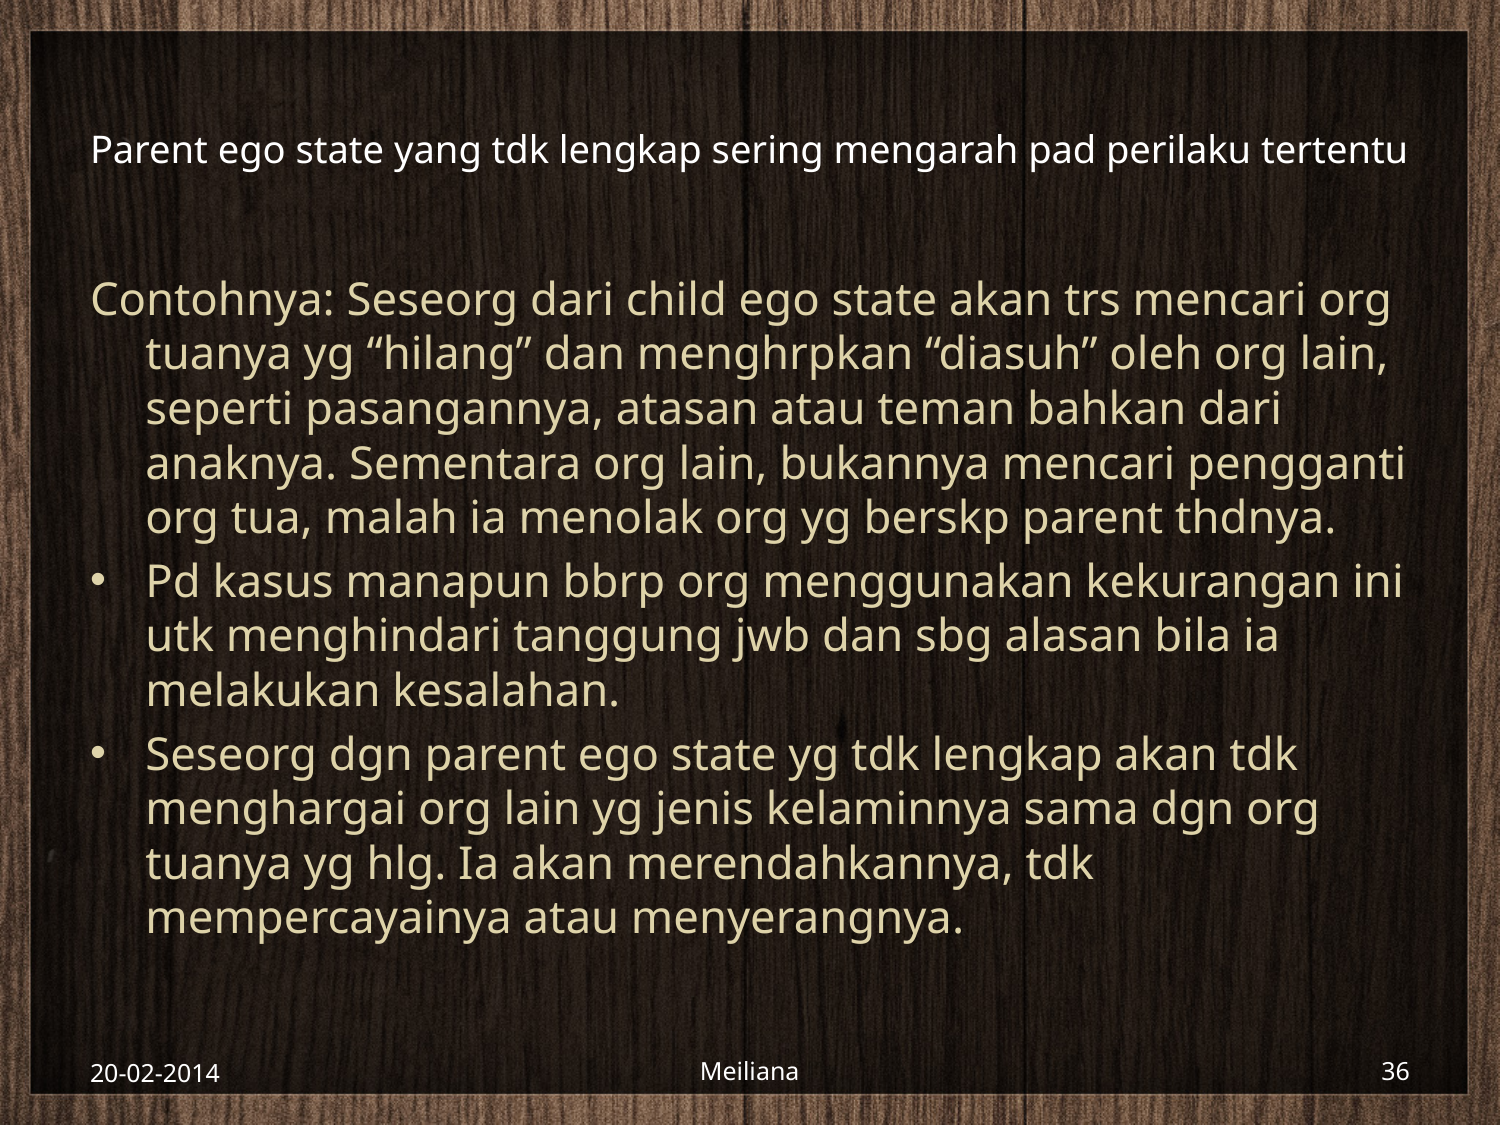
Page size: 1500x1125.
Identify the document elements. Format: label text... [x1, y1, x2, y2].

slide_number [75, 1042, 425, 1103]
title Parent ego state yang tdk lengkap sering mengarah pad perilaku tertentu [75, 45, 1425, 233]
list Contohnya: Seseorg dari child ego state akan trs mencari org tuanya yg “hilang” dan menghrpkan “diasuh” oleh org lain, seperti pasangannya, atasan atau teman bahkan dari anaknya. Sementara org lain, bukannya mencari pengganti org tua, malah ia menolak org yg berskp parent thdnya. Pd kasus manapun bbrp org menggunakan kekurangan ini utk menghindari tanggung jwb dan sbg alasan bila ia melakukan kesalahan. Seseorg dgn parent ego state yg tdk lengkap akan tdk menghargai org lain yg jenis kelaminnya sama dgn org tuanya yg hlg. Ia akan merendahkannya, tdk mempercayainya atau menyerangnya. [75, 262, 1425, 1005]
picture [0, 0, 1500, 1125]
slide_number 36 [1074, 1042, 1425, 1103]
footer Meiliana [512, 1042, 988, 1103]
